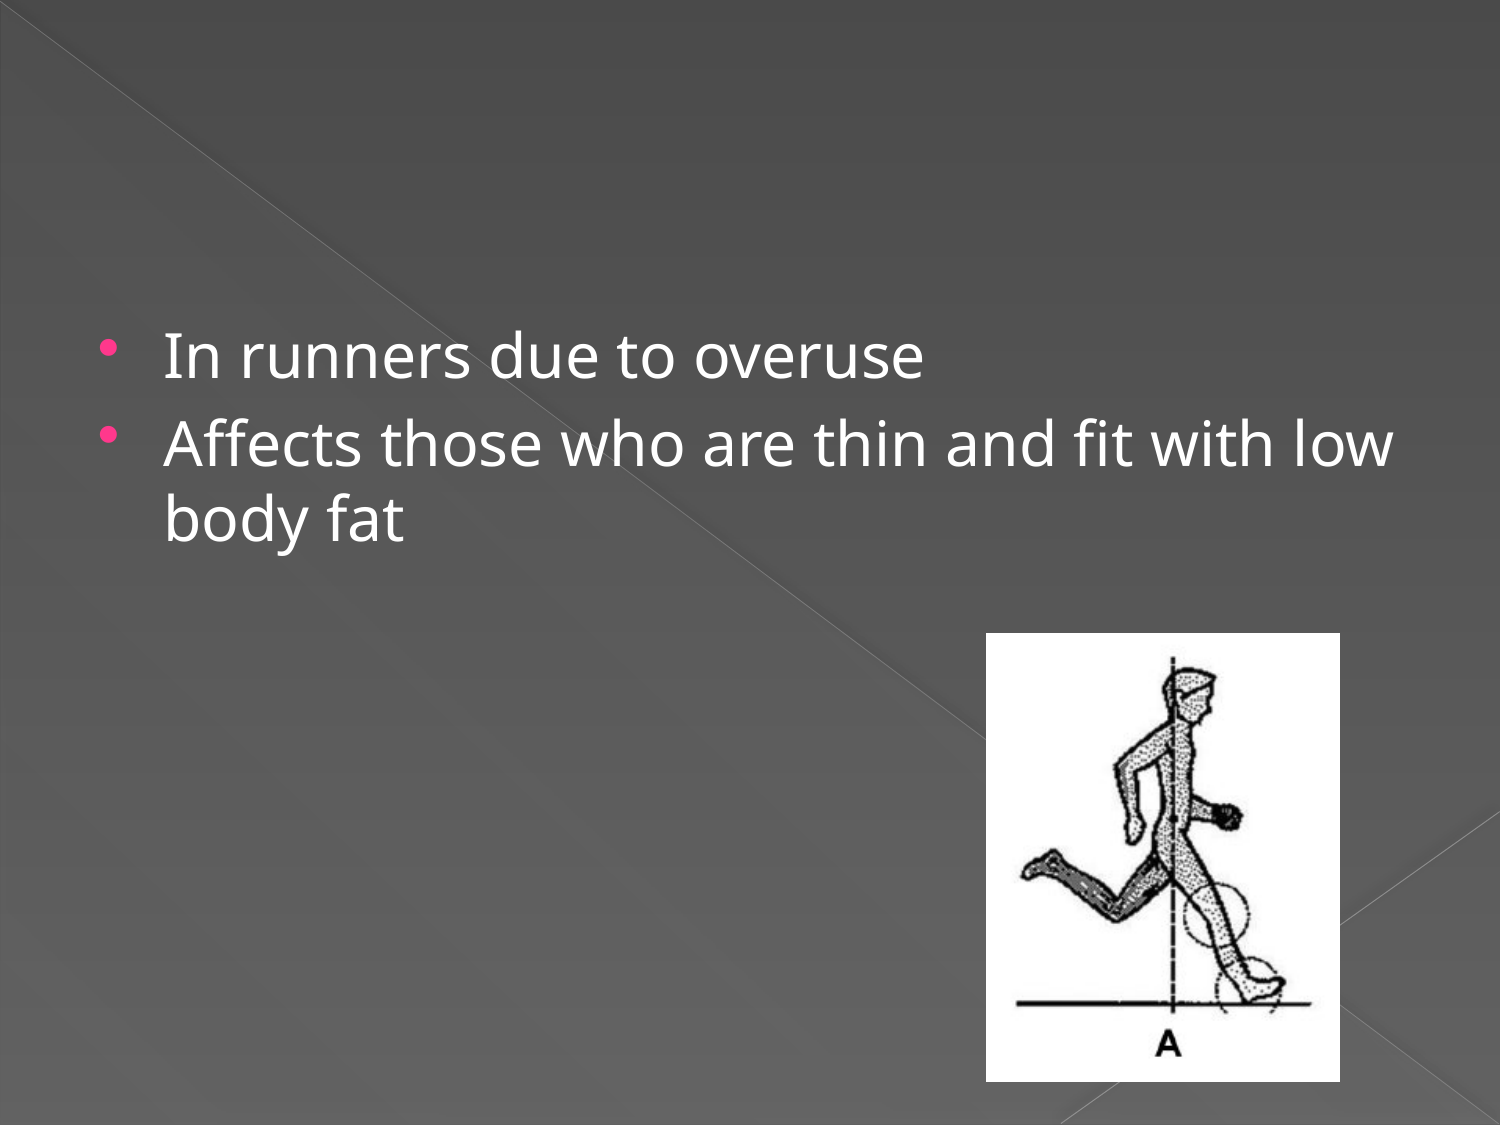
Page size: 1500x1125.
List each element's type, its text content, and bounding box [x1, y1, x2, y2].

picture [985, 633, 1340, 1082]
list In runners due to overuse Affects those who are thin and fit with low body fat [75, 308, 1425, 1059]
